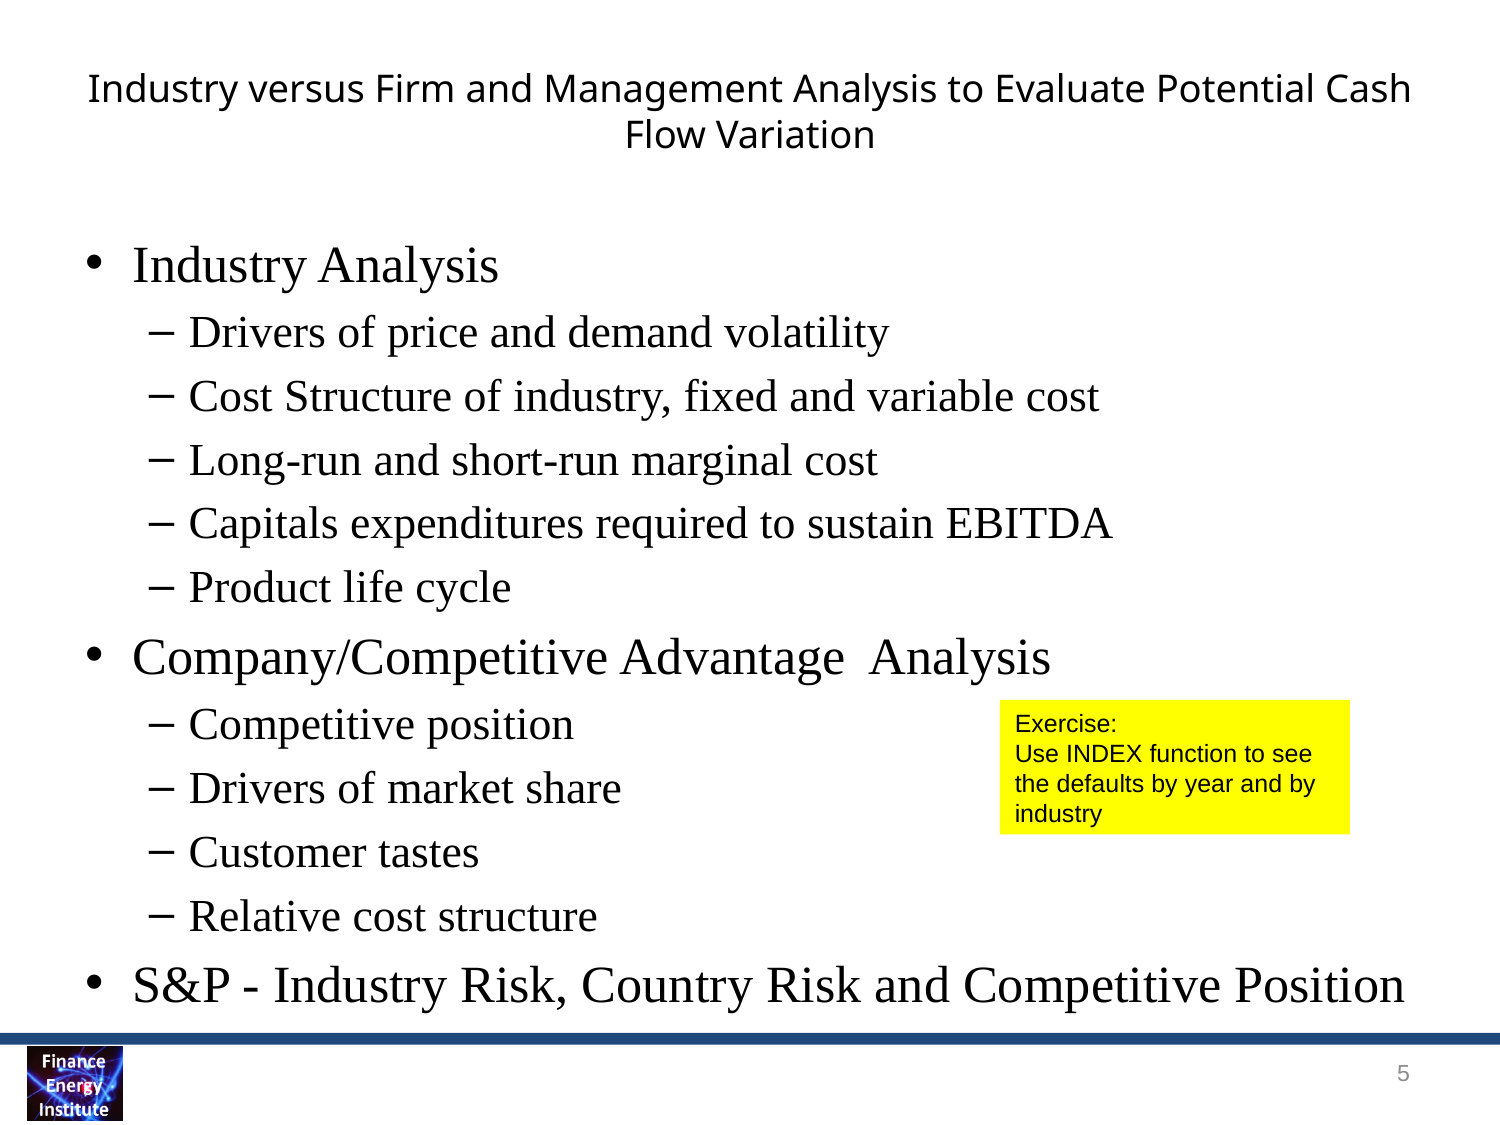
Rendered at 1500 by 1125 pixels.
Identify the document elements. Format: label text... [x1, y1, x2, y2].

title Industry versus Firm and Management Analysis to Evaluate Potential Cash Flow Variation [70, 56, 1430, 164]
picture [27, 1046, 123, 1121]
text_box Exercise: Use INDEX function to see the defaults by year and by industry [999, 699, 1350, 835]
list Industry Analysis Drivers of price and demand volatility Cost Structure of industry, fixed and variable cost Long-run and short-run marginal cost Capitals expenditures required to sustain EBITDA Product life cycle Company/Competitive Advantage Analysis Competitive position Drivers of market share Customer tastes Relative cost structure S&P - Industry Risk, Country Risk and Competitive Position [70, 222, 1430, 1032]
slide_number 5 [1074, 1042, 1425, 1103]
